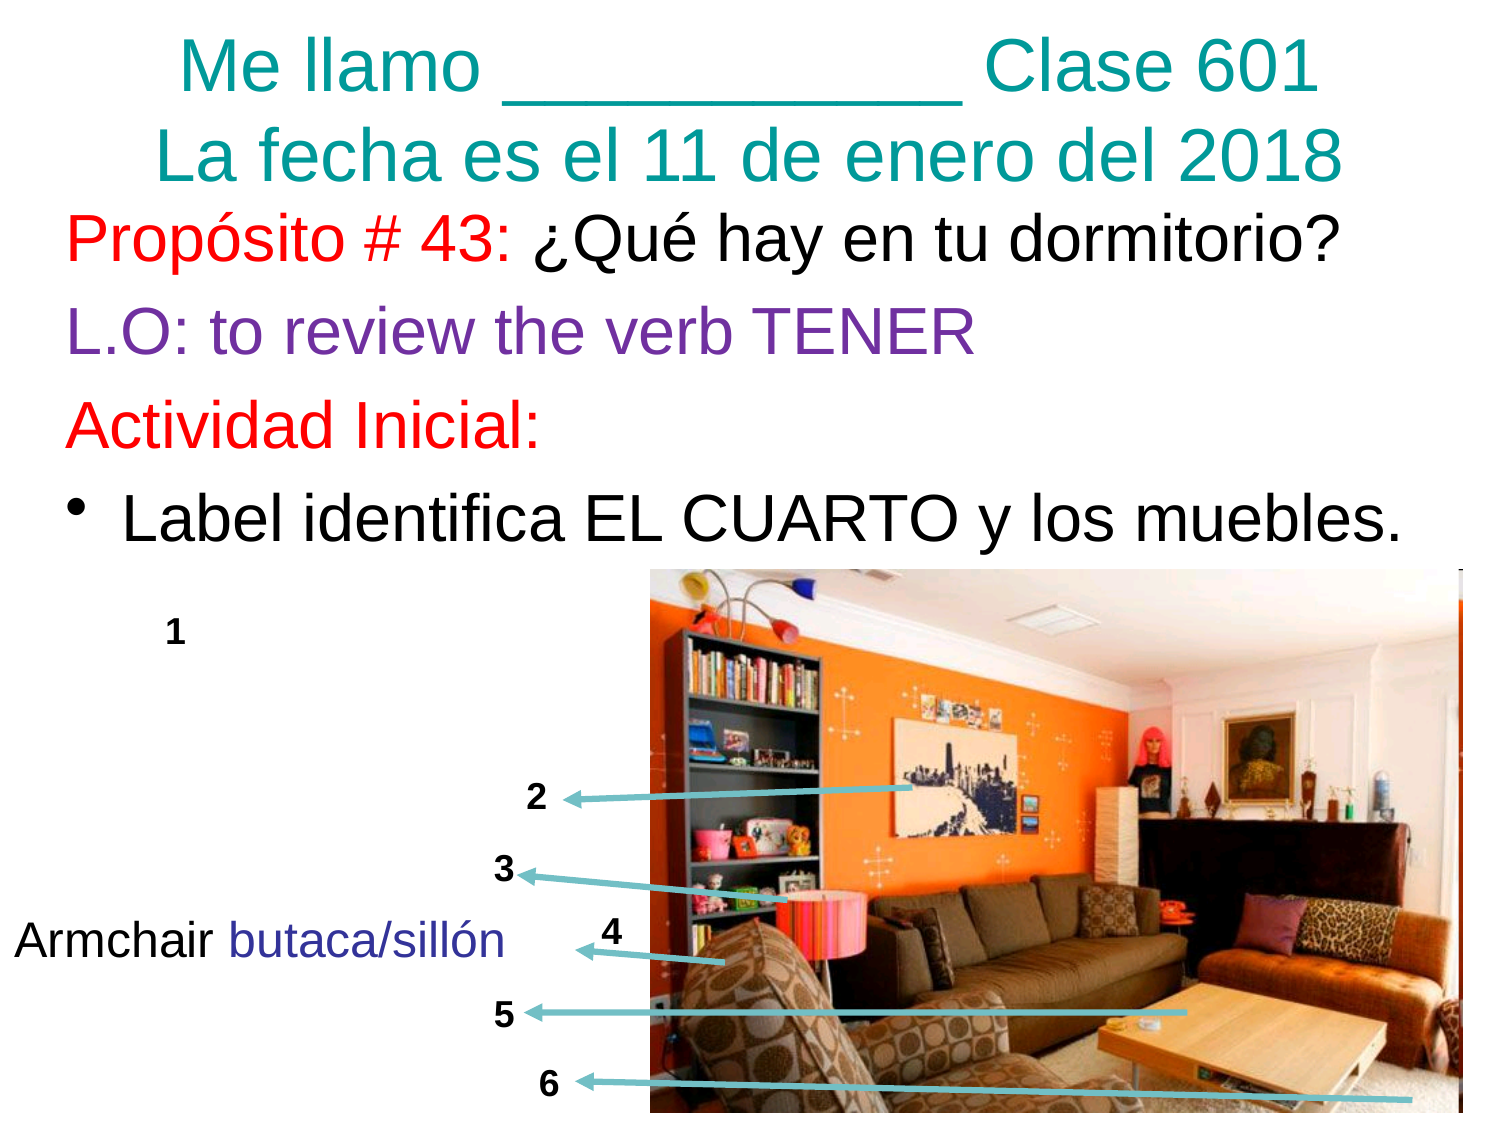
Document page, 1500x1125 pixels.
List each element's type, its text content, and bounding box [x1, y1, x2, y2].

text_box [563, 793, 644, 806]
text_box 6 [524, 1051, 575, 1112]
text_box 4 [586, 899, 638, 960]
text_box [530, 1006, 644, 1019]
text_box 1 [150, 599, 201, 660]
text_box 3 [479, 836, 530, 897]
text_box 2 [511, 764, 563, 825]
picture [649, 569, 1463, 1113]
title Me llamo ___________ Clase 601 La fecha es el 11 de enero del 2018 [0, 12, 1500, 200]
text_box [575, 1075, 644, 1088]
text_box Armchair butaca/sillón [0, 899, 587, 975]
text_box 5 [479, 982, 530, 1042]
list Propósito # 43: ¿Qué hay en tu dormitorio? L.O: to review the verb TENER Actividad Inicial: Label identifica EL CUARTO y los muebles. [50, 187, 1475, 1000]
